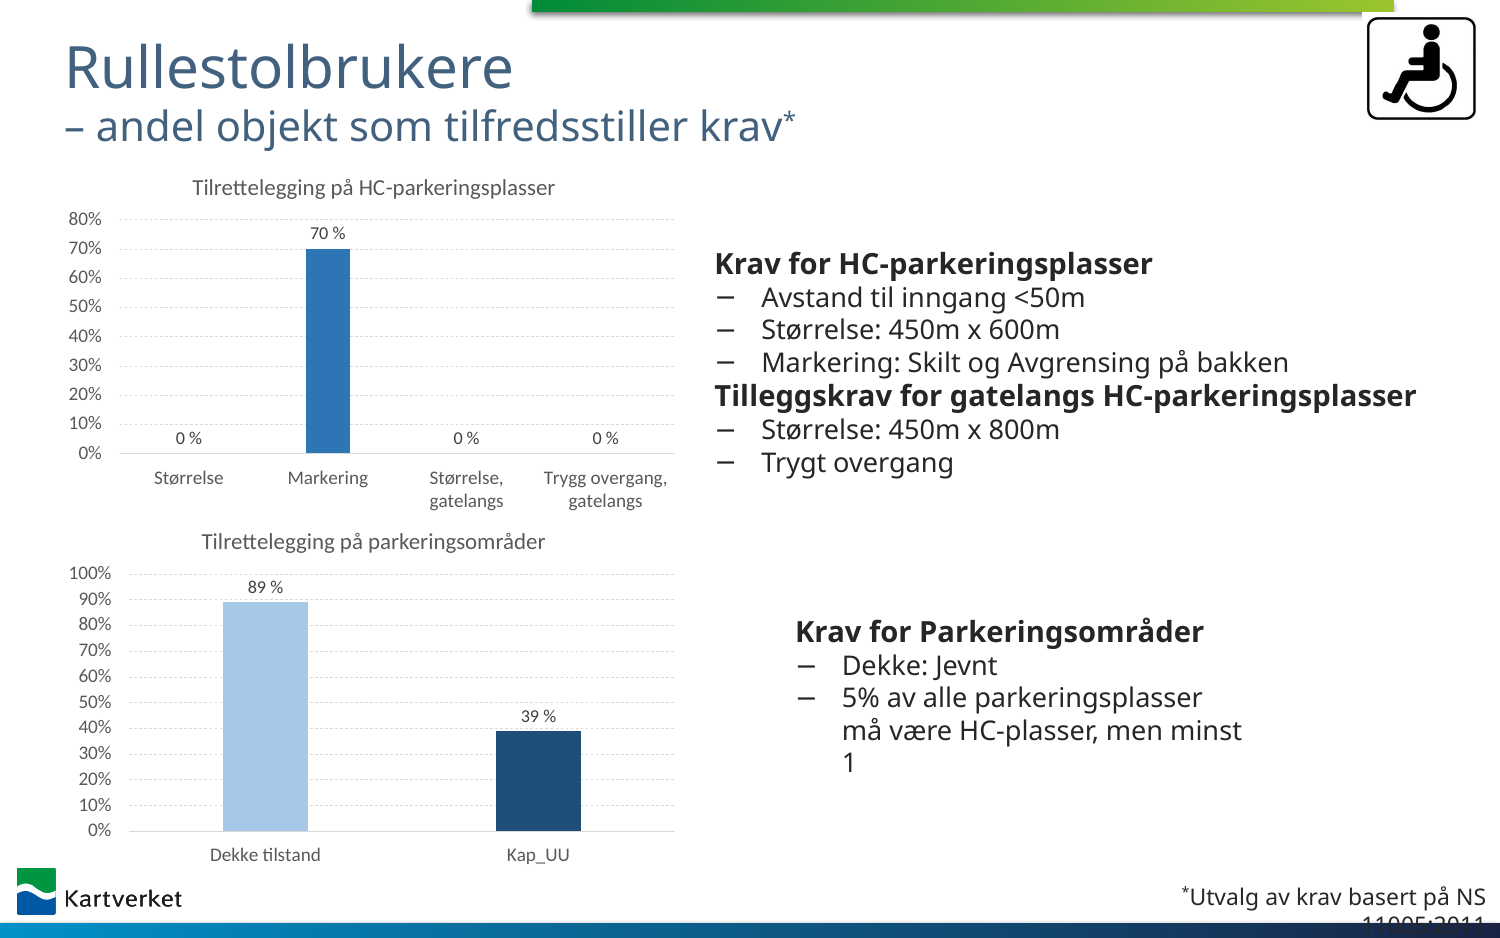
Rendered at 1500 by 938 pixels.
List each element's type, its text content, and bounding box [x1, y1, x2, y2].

picture [1362, 12, 1481, 126]
picture [62, 166, 686, 519]
text_box Krav for HC-parkeringsplasser Avstand til inngang <50m Størrelse: 450m x 600m Markering: Skilt og Avgrensing på bakken Tilleggskrav for gatelangs HC-parkeringsplasser Størrelse: 450m x 800m Trygt overgang [699, 237, 1433, 485]
text_box *Utvalg av krav basert på NS 11005:2011 [1068, 873, 1500, 938]
text_box Krav for Parkeringsområder Dekke: Jevnt 5% av alle parkeringsplasser må være HC-plasser, men minst 1 [780, 605, 1261, 786]
text_box Rullestolbrukere – andel objekt som tilfredsstiller krav* [49, 25, 1431, 158]
picture [62, 520, 686, 874]
